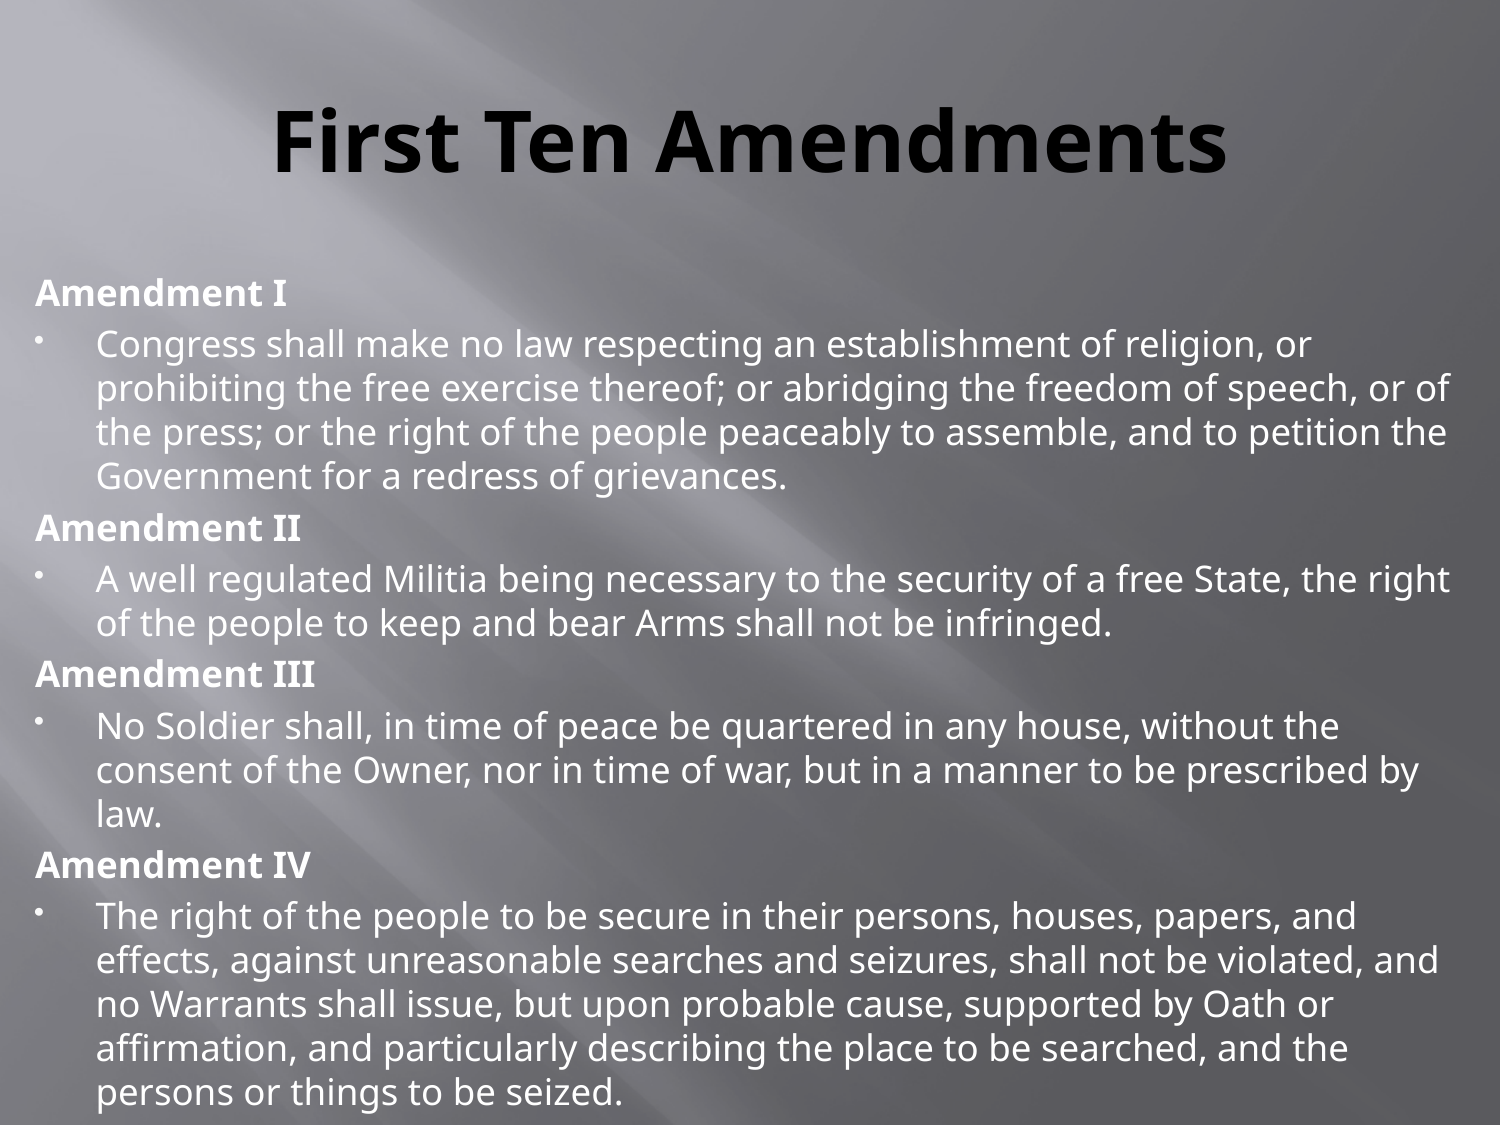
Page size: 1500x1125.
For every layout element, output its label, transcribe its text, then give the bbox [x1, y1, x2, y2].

list Amendment I Congress shall make no law respecting an establishment of religion, or prohibiting the free exercise thereof; or abridging the freedom of speech, or of the press; or the right of the people peaceably to assemble, and to petition the Government for a redress of grievances. Amendment II A well regulated Militia being necessary to the security of a free State, the right of the people to keep and bear Arms shall not be infringed. Amendment III No Soldier shall, in time of peace be quartered in any house, without the consent of the Owner, nor in time of war, but in a manner to be prescribed by law. Amendment IV The right of the people to be secure in their persons, houses, papers, and effects, against unreasonable searches and seizures, shall not be violated, and no Warrants shall issue, but upon probable cause, supported by Oath or affirmation, and particularly describing the place to be searched, and the persons or things to be seized. [0, 262, 1500, 1125]
title First Ten Amendments [75, 45, 1425, 233]
